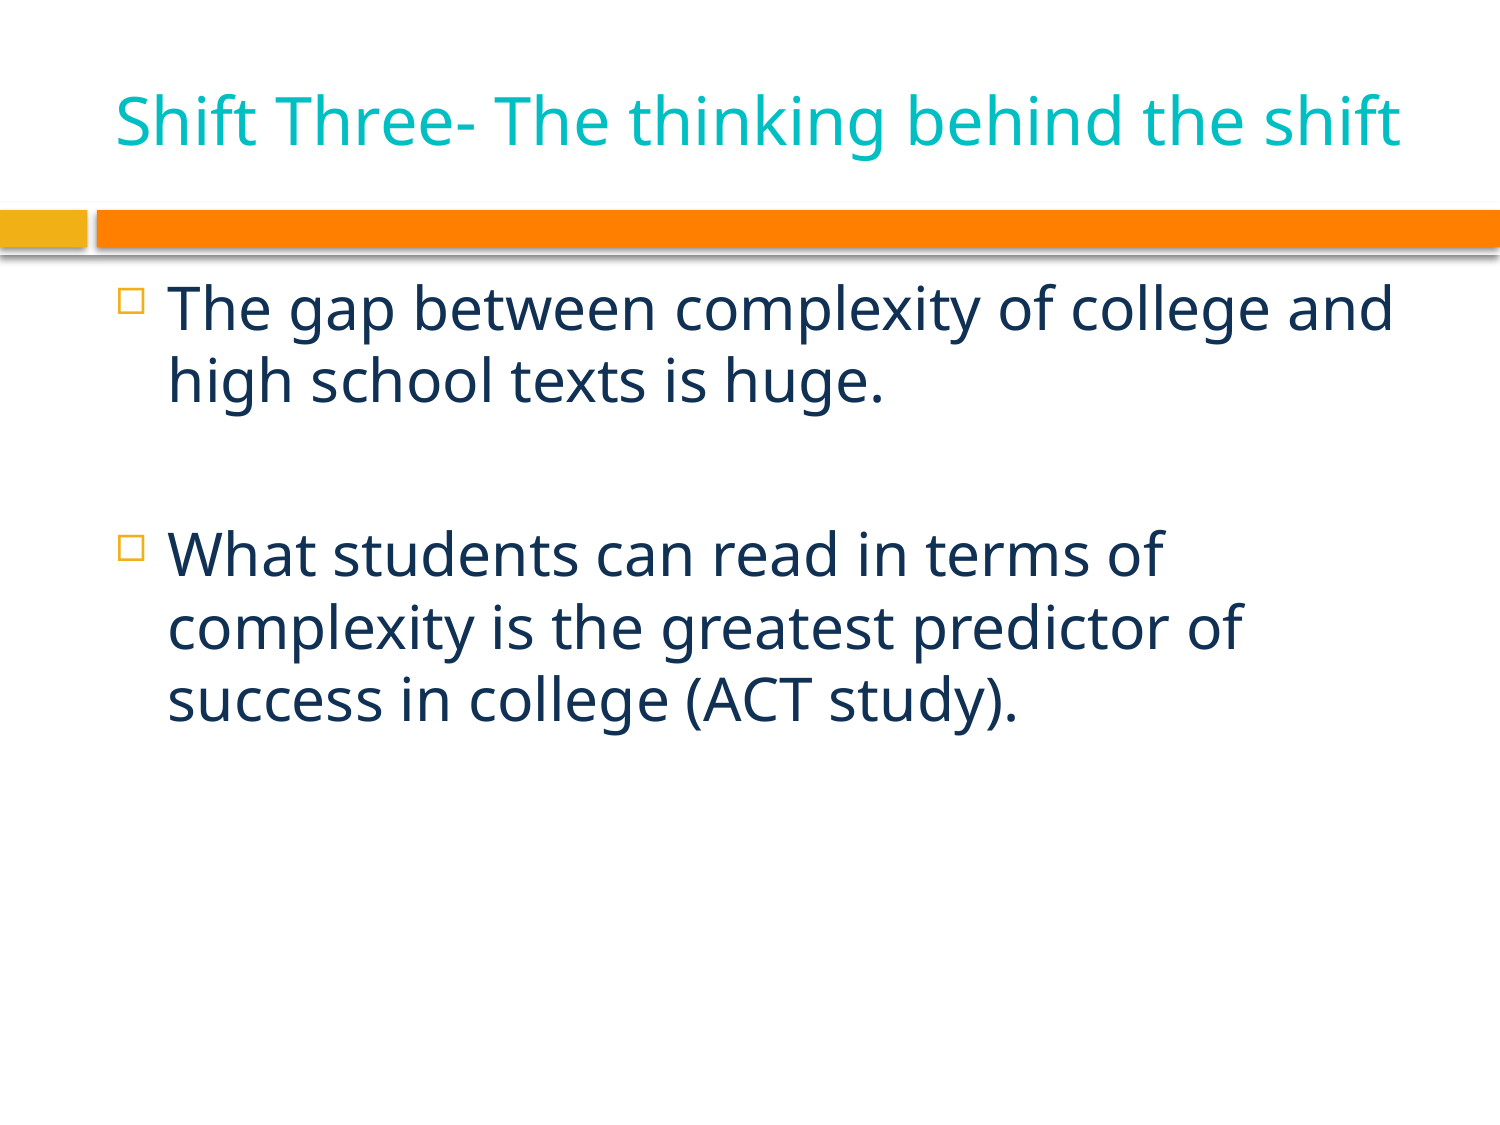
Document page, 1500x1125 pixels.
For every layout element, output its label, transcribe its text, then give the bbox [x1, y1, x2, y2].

title Shift Three- The thinking behind the shift [100, 37, 1438, 200]
list The gap between complexity of college and high school texts is huge. What students can read in terms of complexity is the greatest predictor of success in college (ACT study). [100, 262, 1438, 1000]
